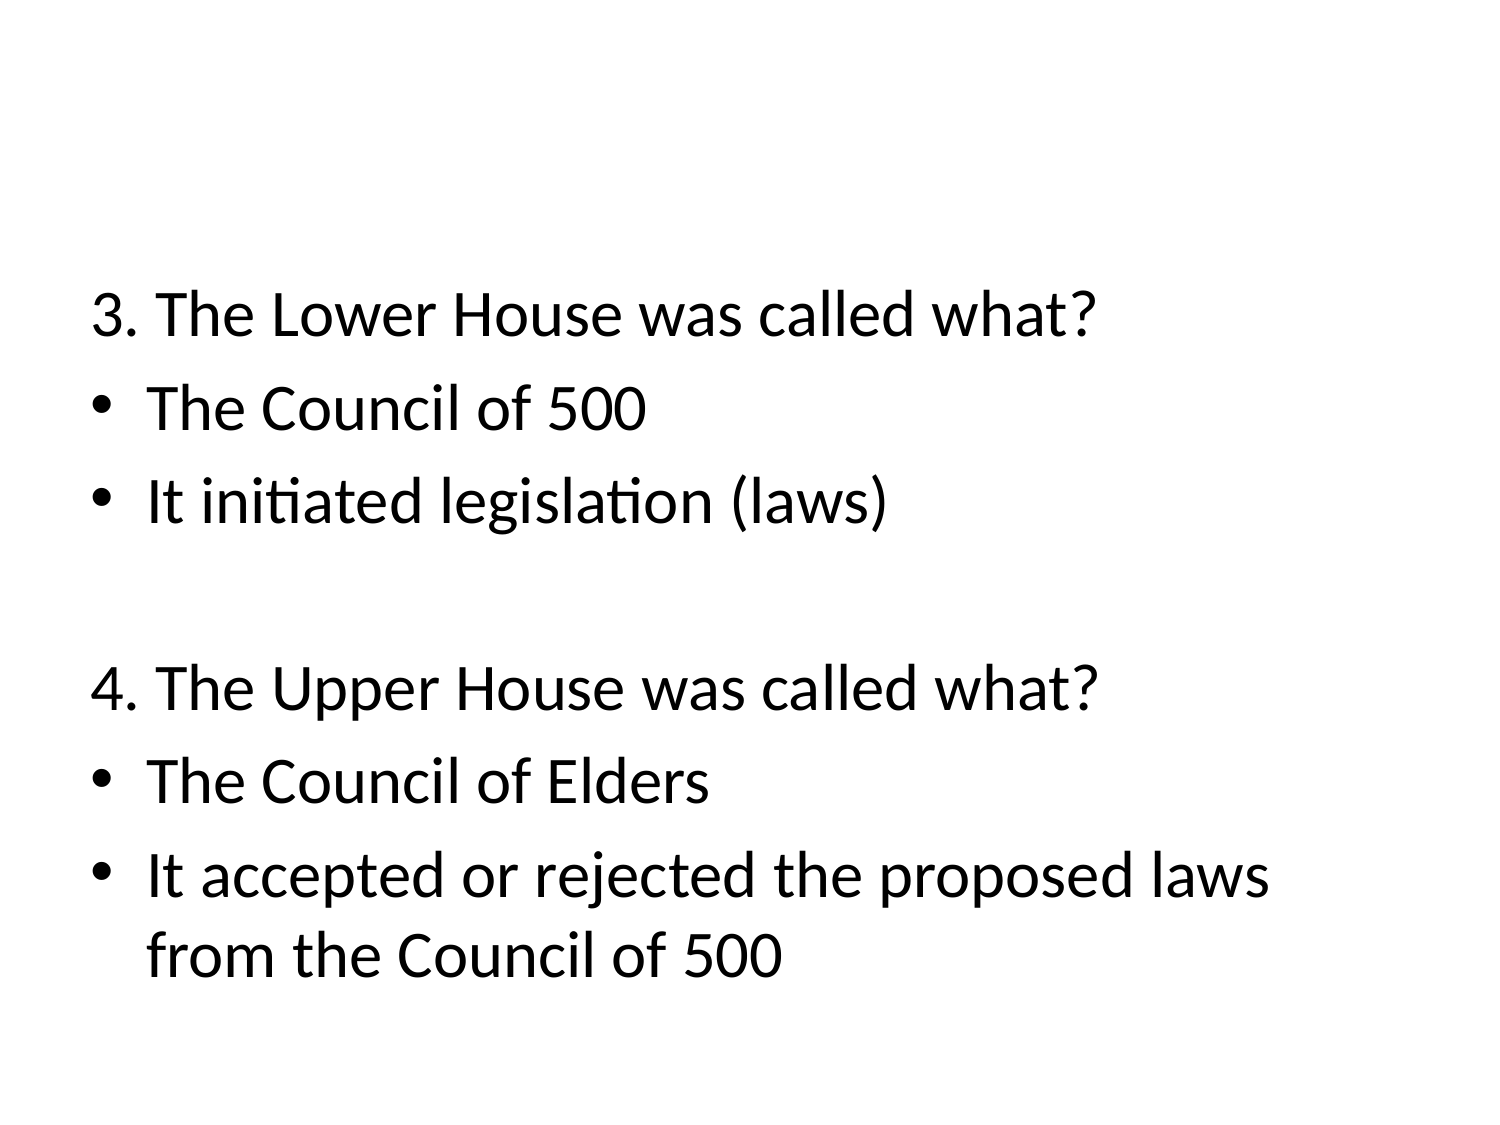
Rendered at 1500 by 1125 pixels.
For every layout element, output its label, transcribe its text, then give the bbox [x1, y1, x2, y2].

list 3. The Lower House was called what? The Council of 500 It initiated legislation (laws) 4. The Upper House was called what? The Council of Elders It accepted or rejected the proposed laws from the Council of 500 [75, 262, 1425, 1005]
